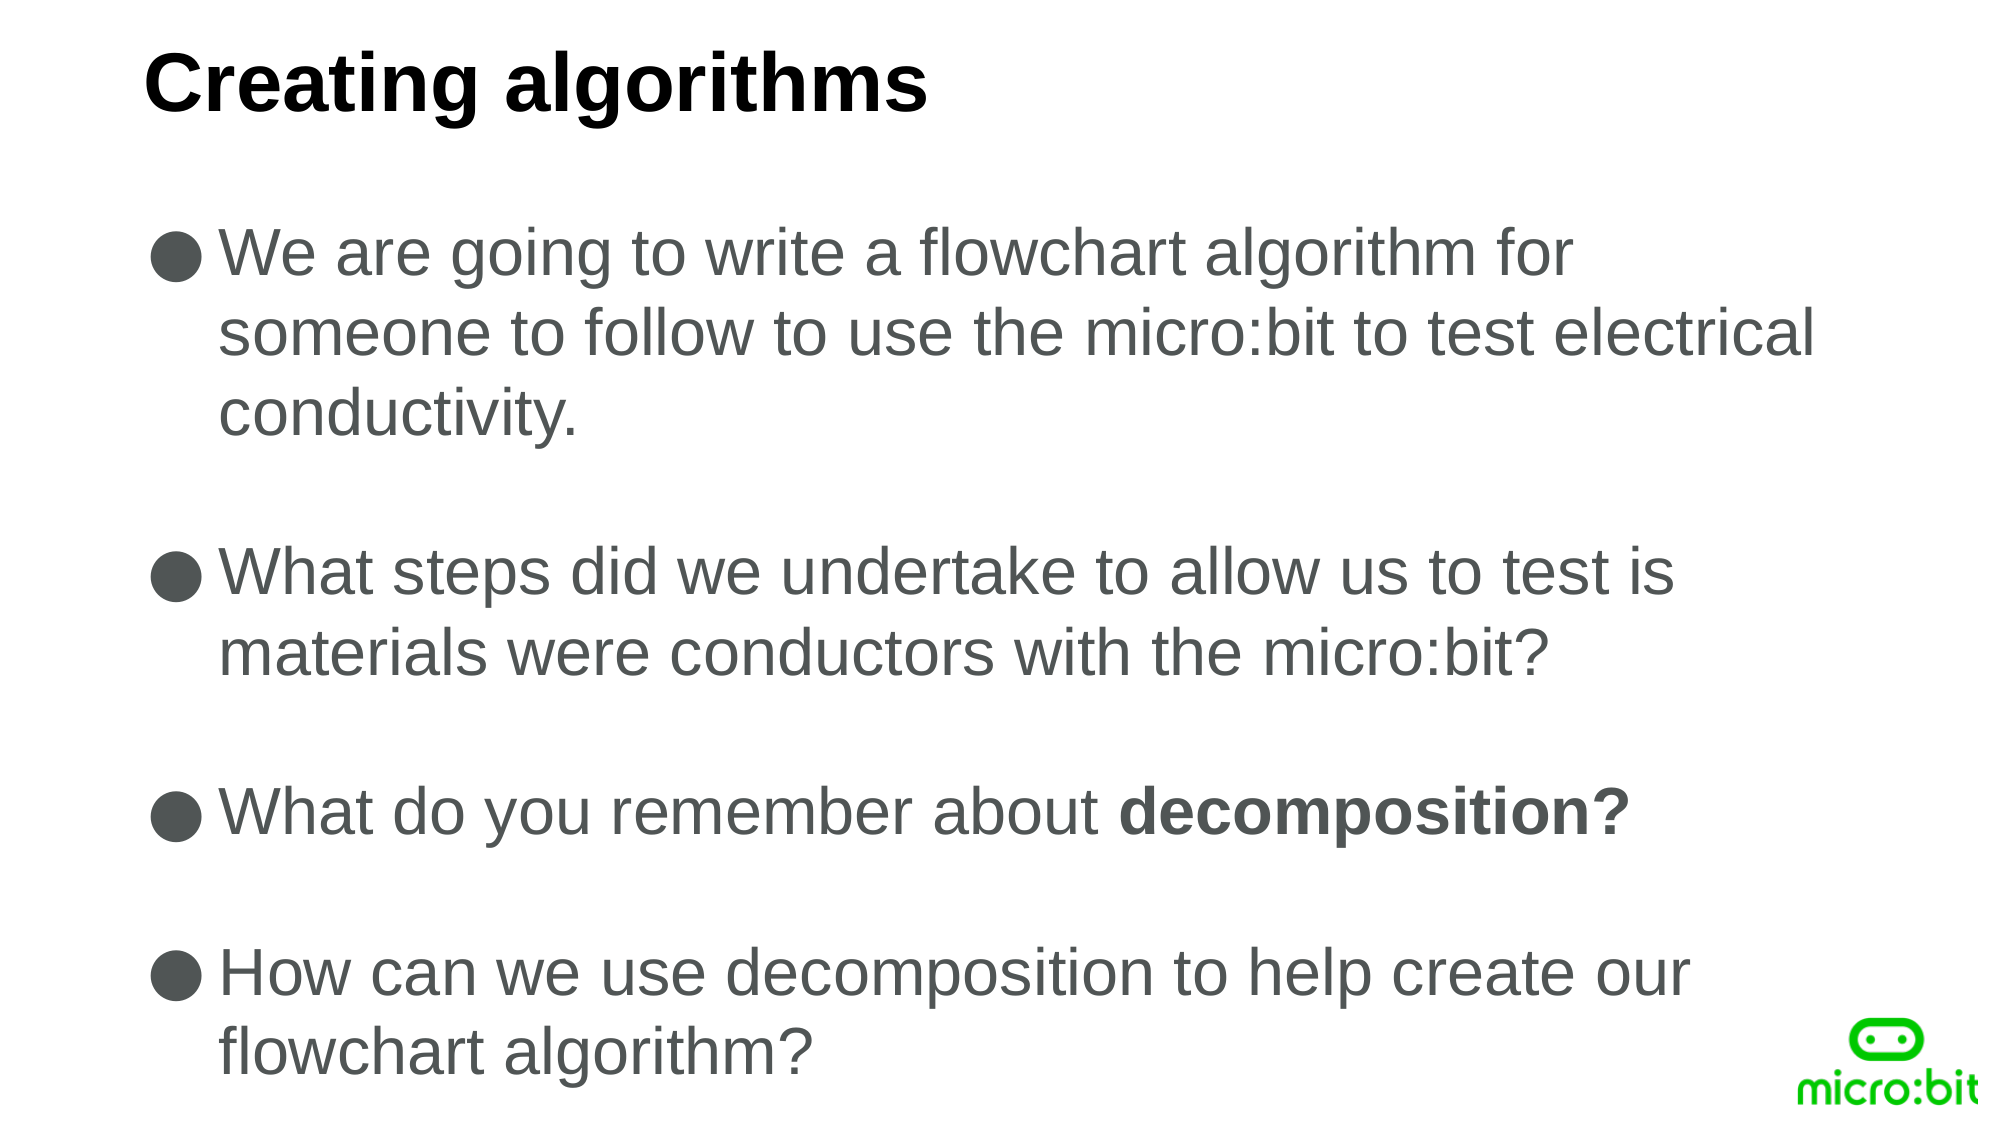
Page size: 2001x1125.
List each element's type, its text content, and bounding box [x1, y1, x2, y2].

text_box Creating algorithms We are going to write a flowchart algorithm for someone to follow to use the micro:bit to test electrical conductivity. What steps did we undertake to allow us to test is materials were conductors with the micro:bit? What do you remember about decomposition? How can we use decomposition to help create our flowchart algorithm? [128, 0, 1881, 759]
picture [1797, 1017, 1978, 1106]
